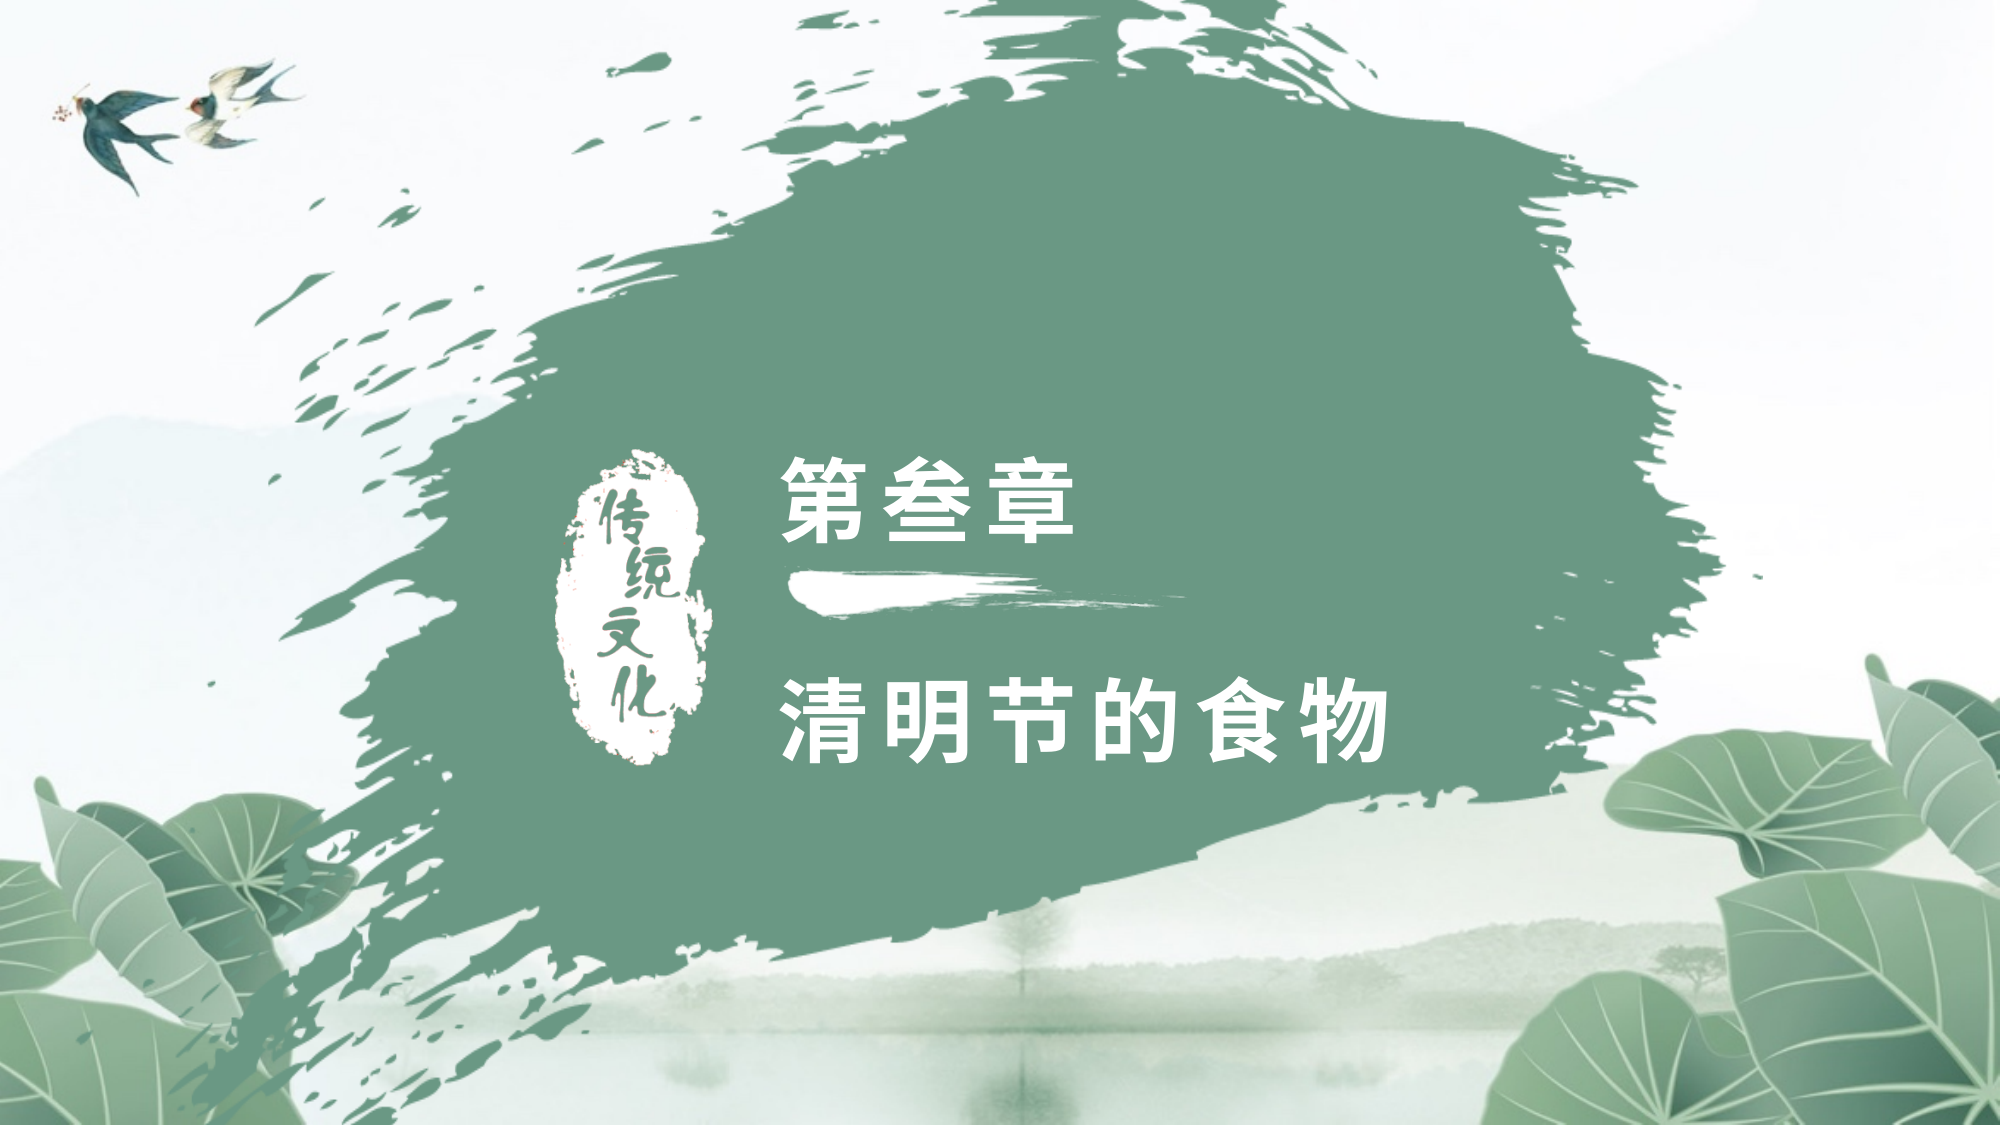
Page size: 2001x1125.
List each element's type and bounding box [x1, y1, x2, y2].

picture [0, 0, 2000, 1125]
text_box [495, 403, 1529, 785]
